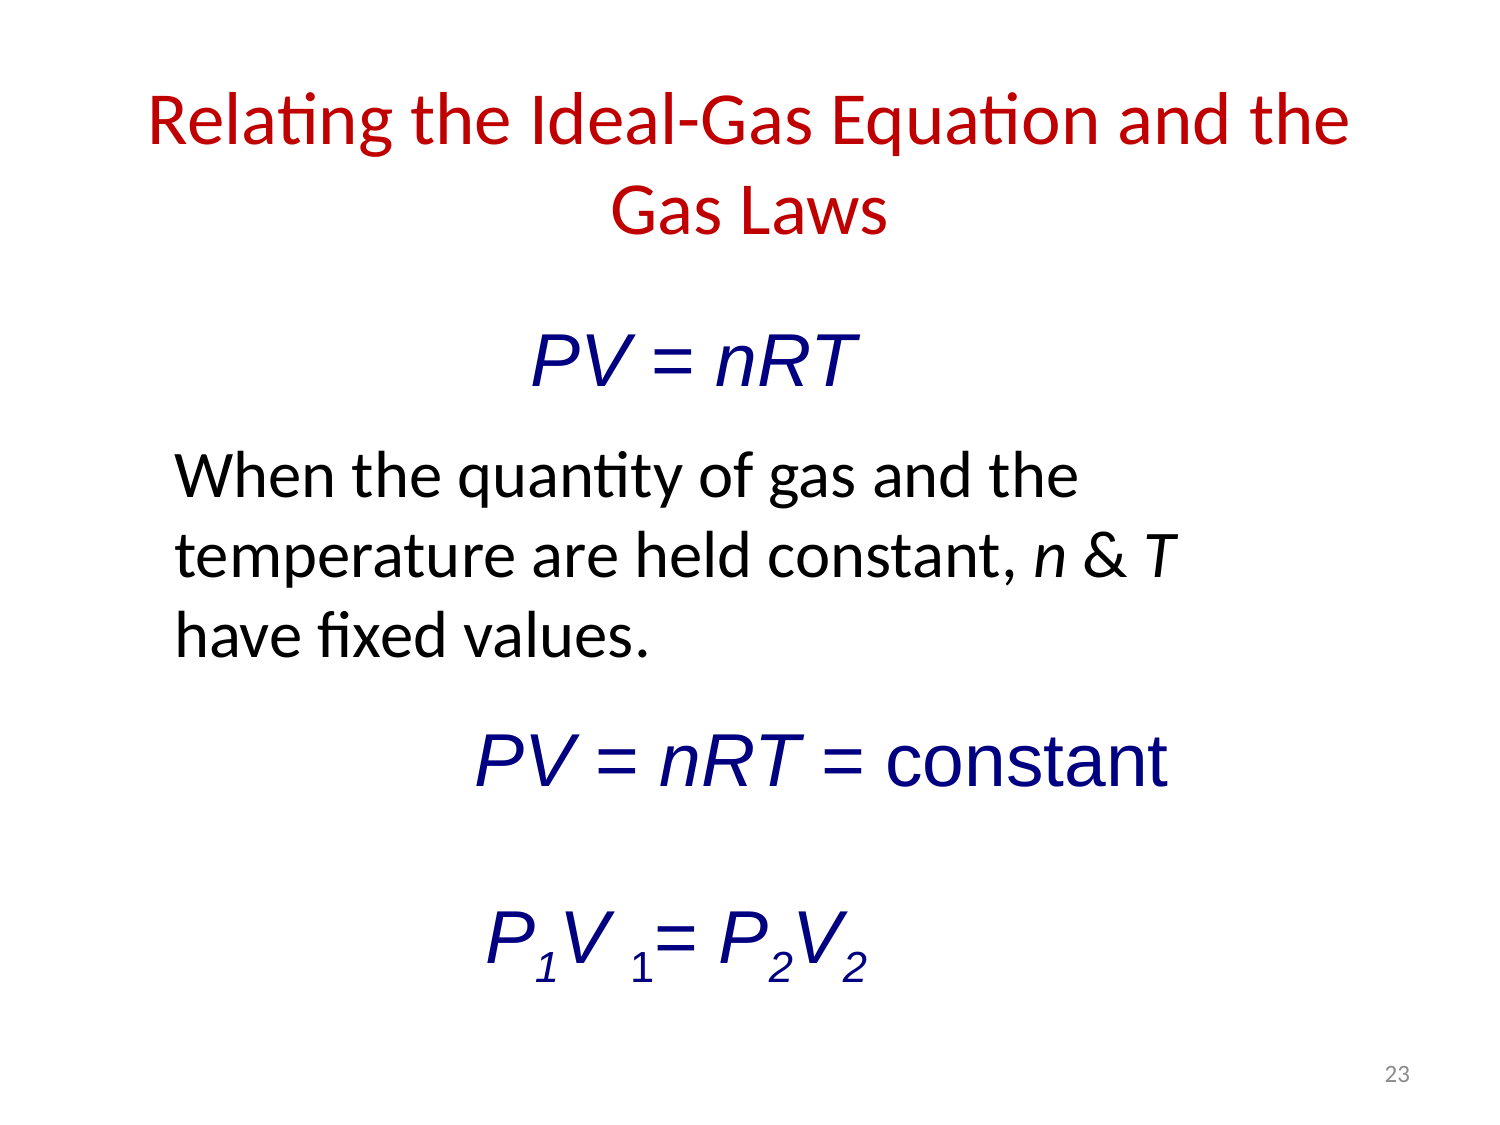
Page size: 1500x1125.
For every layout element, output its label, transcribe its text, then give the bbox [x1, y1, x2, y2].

text_box PV = nRT = constant [459, 704, 1184, 810]
text_box P1V 1= P2V2 [470, 881, 883, 999]
title Relating the Ideal-Gas Equation and the Gas Laws [75, 66, 1425, 254]
text_box When the quantity of gas and the temperature are held constant, n & T have fixed values. [159, 423, 1282, 678]
text_box PV = nRT [515, 304, 871, 410]
slide_number 23 [1074, 1042, 1425, 1103]
